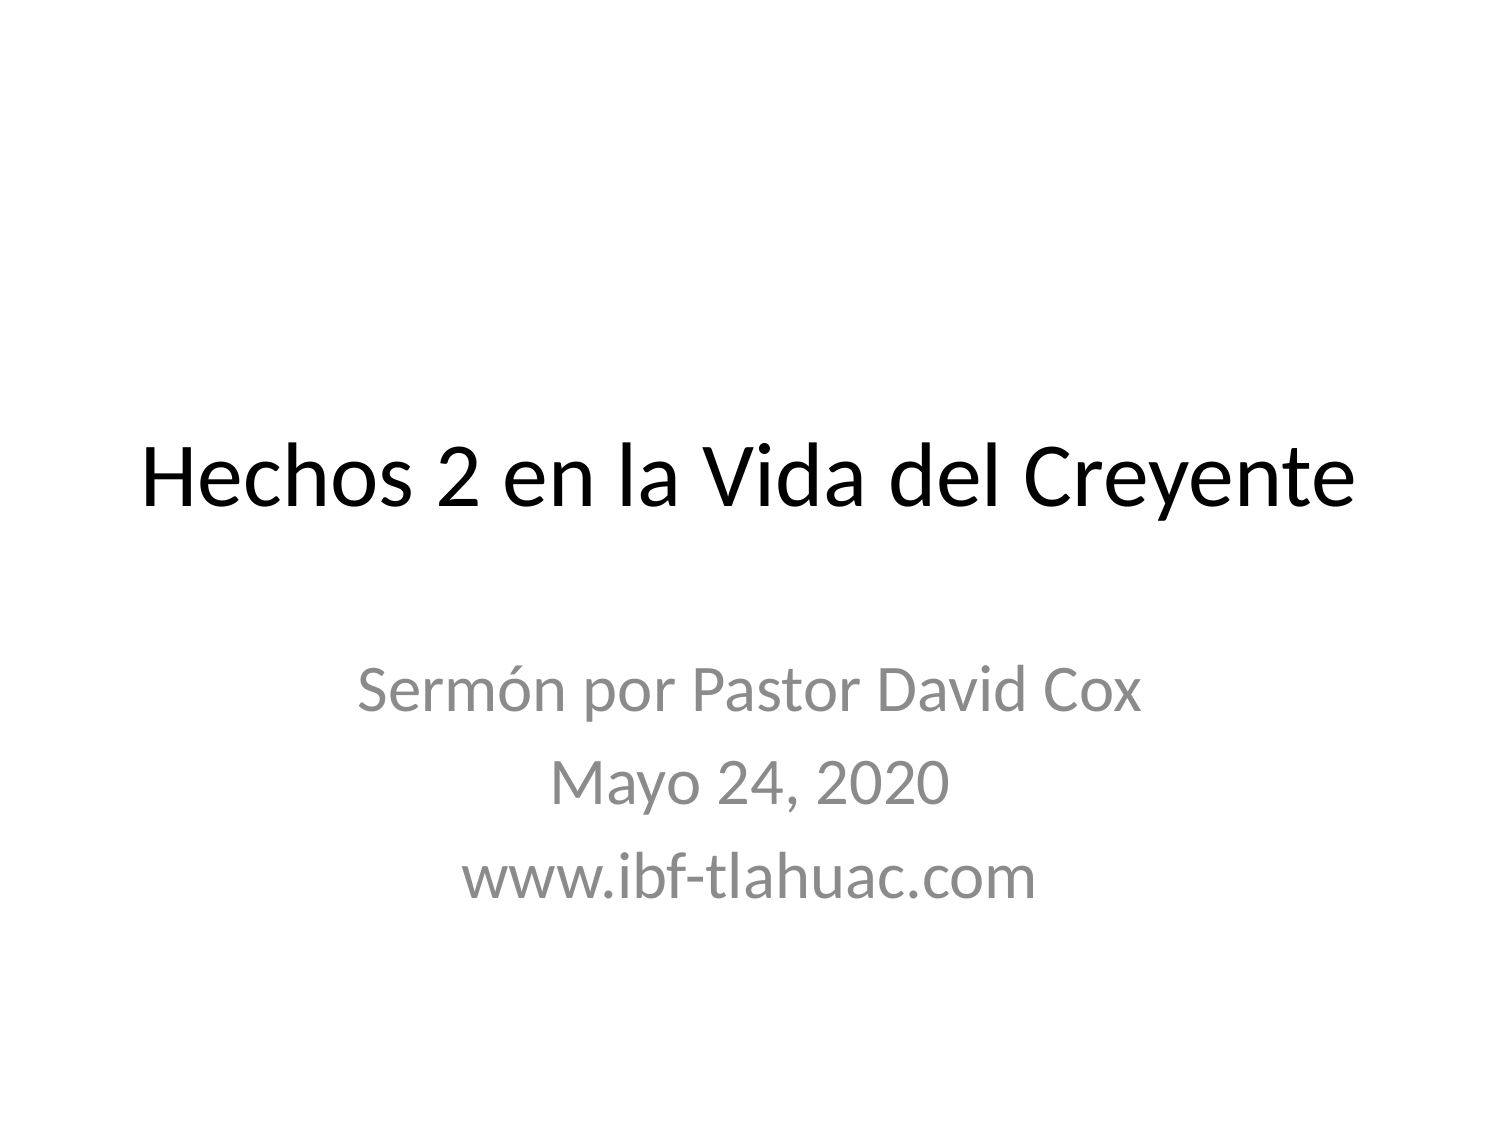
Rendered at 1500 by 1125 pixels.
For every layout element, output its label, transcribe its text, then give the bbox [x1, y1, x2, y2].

title Hechos 2 en la Vida del Creyente [112, 349, 1388, 591]
subtitle Sermón por Pastor David Cox Mayo 24, 2020 www.ibf-tlahuac.com [225, 637, 1275, 925]
